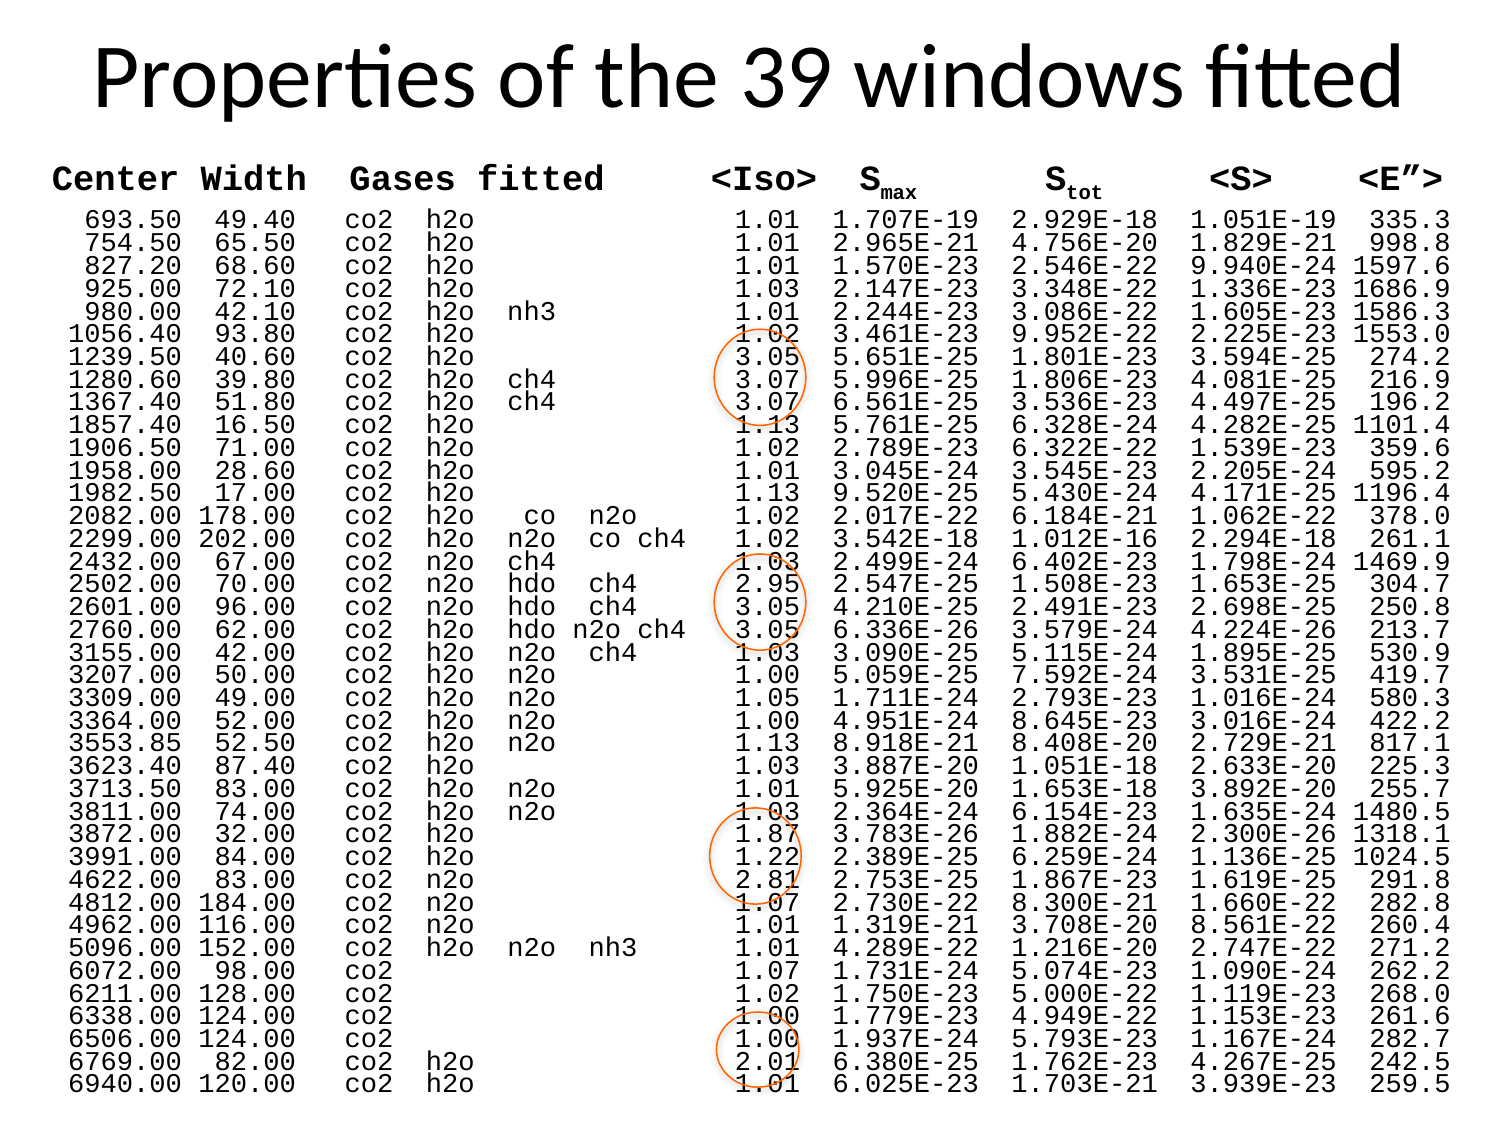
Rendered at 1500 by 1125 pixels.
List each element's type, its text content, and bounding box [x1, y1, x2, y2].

text_box [713, 553, 807, 651]
text_box [715, 1011, 800, 1088]
text_box Center Width Gases fitted <Iso> Smax Stot <S> <E”> 693.50 49.40 co2 h2o 1.01 1.707E-19 2.929E-18 1.051E-19 335.3 754.50 65.50 co2 h2o 1.01 2.965E-21 4.756E-20 1.829E-21 998.8 827.20 68.60 co2 h2o 1.01 1.570E-23 2.546E-22 9.940E-24 1597.6 925.00 72.10 co2 h2o 1.03 2.147E-23 3.348E-22 1.336E-23 1686.9 980.00 42.10 co2 h2o nh3 1.01 2.244E-23 3.086E-22 1.605E-23 1586.3 1056.40 93.80 co2 h2o 1.02 3.461E-23 9.952E-22 2.225E-23 1553.0 1239.50 40.60 co2 h2o 3.05 5.651E-25 1.801E-23 3.594E-25 274.2 1280.60 39.80 co2 h2o ch4 3.07 5.996E-25 1.806E-23 4.081E-25 216.9 1367.40 51.80 co2 h2o ch4 3.07 6.561E-25 3.536E-23 4.497E-25 196.2 1857.40 16.50 co2 h2o 1.13 5.761E-25 6.328E-24 4.282E-25 1101.4 1906.50 71.00 co2 h2o 1.02 2.789E-23 6.322E-22 1.539E-23 359.6 1958.00 28.60 co2 h2o 1.01 3.045E-24 3.545E-23 2.205E-24 595.2 1982.50 17.00 co2 h2o 1.13 9.520E-25 5.430E-24 4.171E-25 1196.4 2082.00 178.00 co2 h2o co n2o 1.02 2.017E-22 6.184E-21 1.062E-22 378.0 2299.00 202.00 co2 h2o n2o co ch4 1.02 3.542E-18 1.012E-16 2.294E-18 261.1 2432.00 67.00 co2 n2o ch4 1.03 2.499E-24 6.402E-23 1.798E-24 1469.9 2502.00 70.00 co2 n2o hdo ch4 2.95 2.547E-25 1.508E-23 1.653E-25 304.7 2601.00 96.00 co2 n2o hdo ch4 3.05 4.210E-25 2.491E-23 2.698E-25 250.8 2760.00 62.00 co2 h2o hdo n2o ch4 3.05 6.336E-26 3.579E-24 4.224E-26 213.7 3155.00 42.00 co2 h2o n2o ch4 1.03 3.090E-25 5.115E-24 1.895E-25 530.9 3207.00 50.00 co2 h2o n2o 1.00 5.059E-25 7.592E-24 3.531E-25 419.7 3309.00 49.00 co2 h2o n2o 1.05 1.711E-24 2.793E-23 1.016E-24 580.3 3364.00 52.00 co2 h2o n2o 1.00 4.951E-24 8.645E-23 3.016E-24 422.2 3553.85 52.50 co2 h2o n2o 1.13 8.918E-21 8.408E-20 2.729E-21 817.1 3623.40 87.40 co2 h2o 1.03 3.887E-20 1.051E-18 2.633E-20 225.3 3713.50 83.00 co2 h2o n2o 1.01 5.925E-20 1.653E-18 3.892E-20 255.7 3811.00 74.00 co2 h2o n2o 1.03 2.364E-24 6.154E-23 1.635E-24 1480.5 3872.00 32.00 co2 h2o 1.87 3.783E-26 1.882E-24 2.300E-26 1318.1 3991.00 84.00 co2 h2o 1.22 2.389E-25 6.259E-24 1.136E-25 1024.5 4622.00 83.00 co2 n2o 2.81 2.753E-25 1.867E-23 1.619E-25 291.8 4812.00 184.00 co2 n2o 1.07 2.730E-22 8.300E-21 1.660E-22 282.8 4962.00 116.00 co2 n2o 1.01 1.319E-21 3.708E-20 8.561E-22 260.4 5096.00 152.00 co2 h2o n2o nh3 1.01 4.289E-22 1.216E-20 2.747E-22 271.2 6072.00 98.00 co2 1.07 1.731E-24 5.074E-23 1.090E-24 262.2 6211.00 128.00 co2 1.02 1.750E-23 5.000E-22 1.119E-23 268.0 6338.00 124.00 co2 1.00 1.779E-23 4.949E-22 1.153E-23 261.6 6506.00 124.00 co2 1.00 1.937E-24 5.793E-23 1.167E-24 282.7 6769.00 82.00 co2 h2o 2.01 6.380E-25 1.762E-23 4.267E-25 242.5 6940.00 120.00 co2 h2o 1.01 6.025E-23 1.703E-21 3.939E-23 259.5 [37, 152, 1465, 1105]
title Properties of the 39 windows fitted [0, 4, 1500, 138]
text_box [713, 328, 807, 427]
text_box [708, 807, 803, 905]
